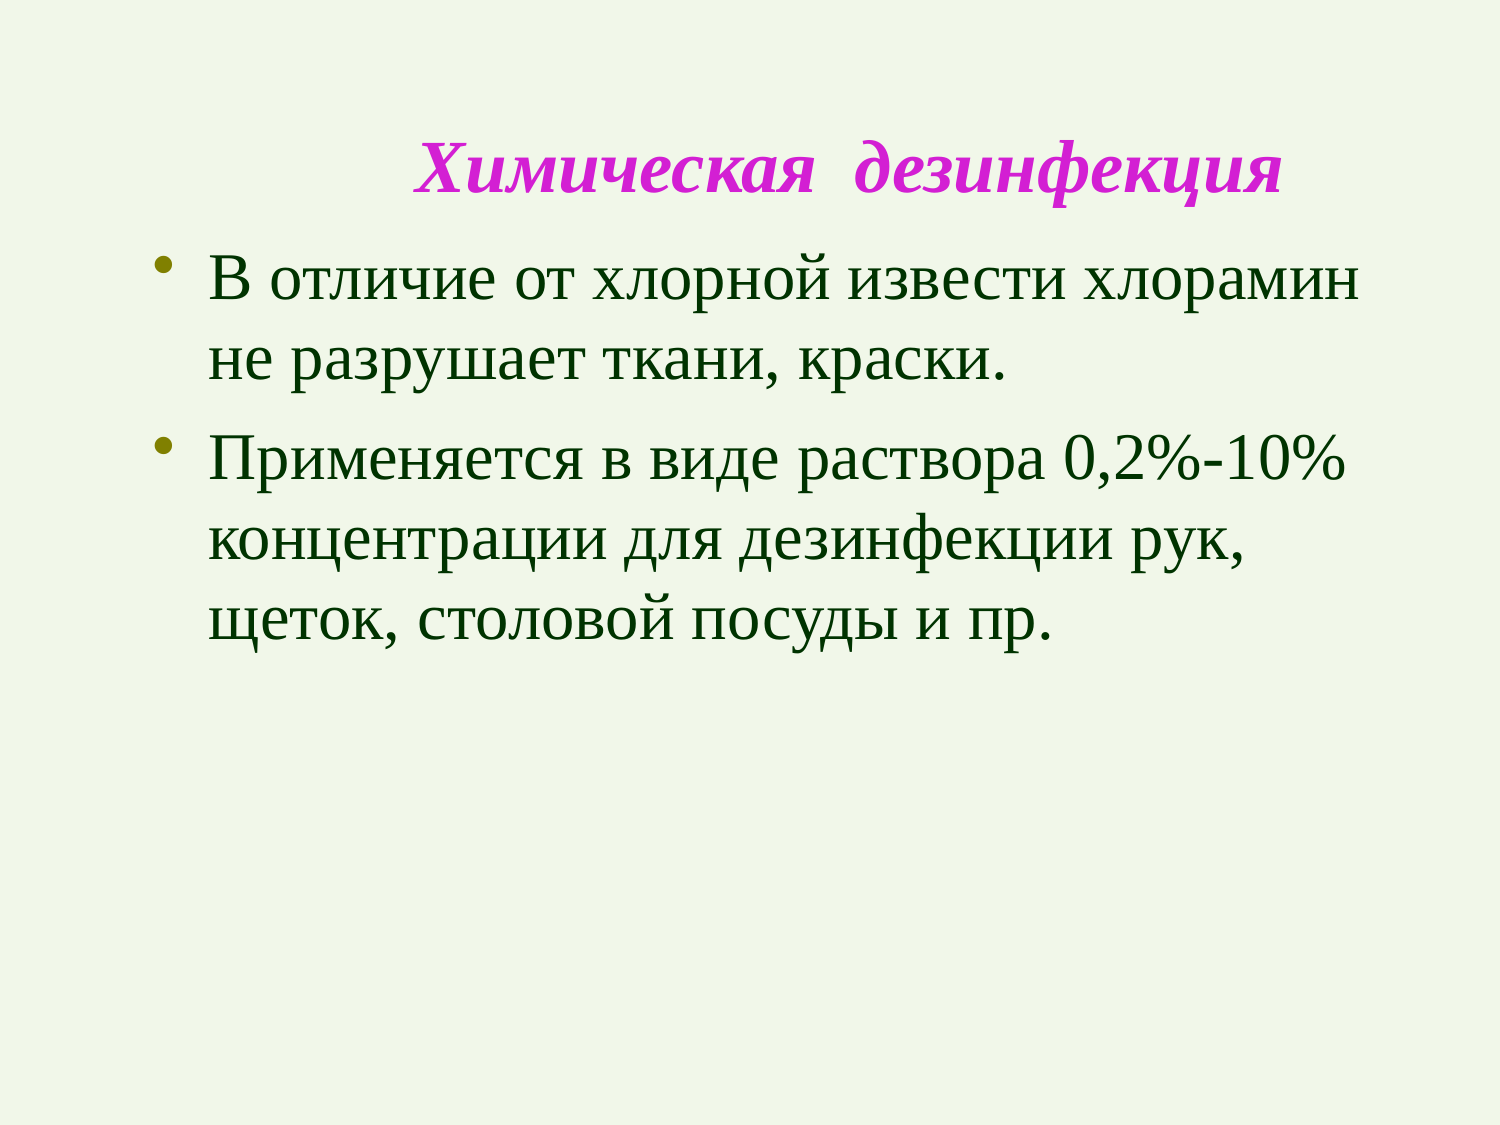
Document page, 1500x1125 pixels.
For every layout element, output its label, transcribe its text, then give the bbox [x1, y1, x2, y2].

list В отличие от хлорной извести хлорамин не разрушает ткани, краски. Применяется в виде раствора 0,2%-10% концентрации для дезинфекции рук, щеток, столовой посуды и пр. [137, 224, 1425, 1000]
title Химическая дезинфекция [212, 37, 1488, 288]
